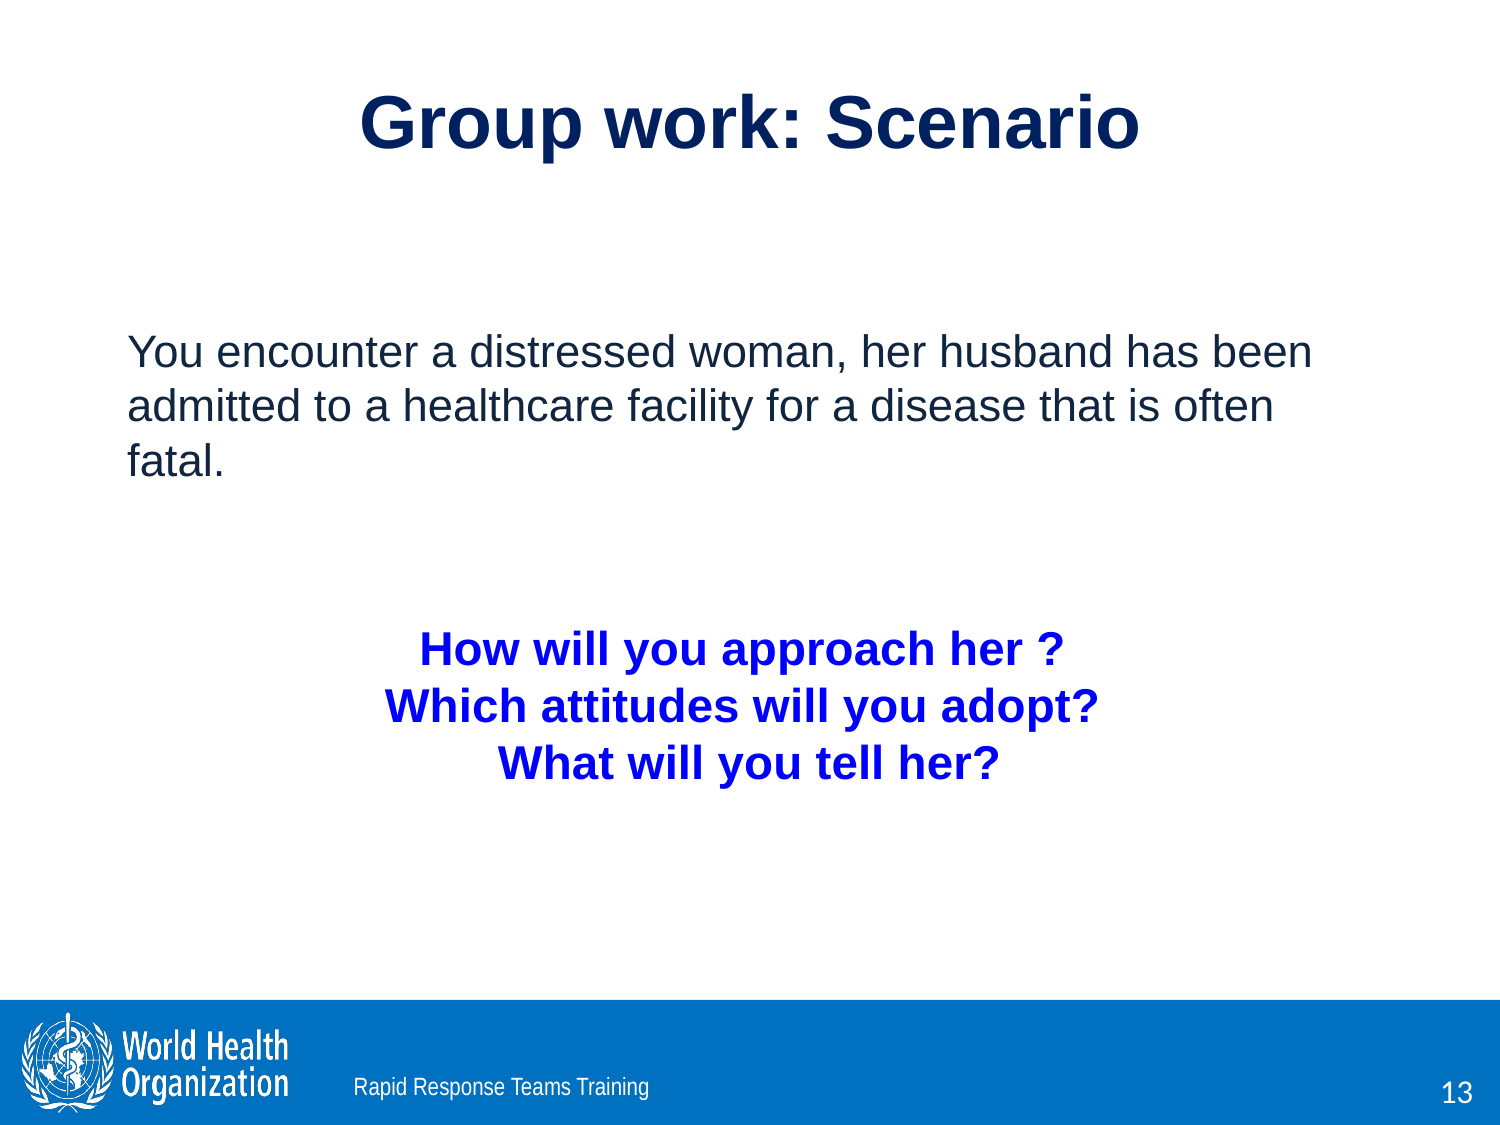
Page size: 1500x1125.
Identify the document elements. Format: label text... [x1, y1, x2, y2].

text_box Group work: Scenario [76, 66, 1425, 172]
title How will you approach her ? Which attitudes will you adopt? What will you tell her? [75, 609, 1425, 798]
picture [21, 1012, 288, 1113]
list You encounter a distressed woman, her husband has been admitted to a healthcare facility for a disease that is often fatal. [112, 314, 1388, 495]
